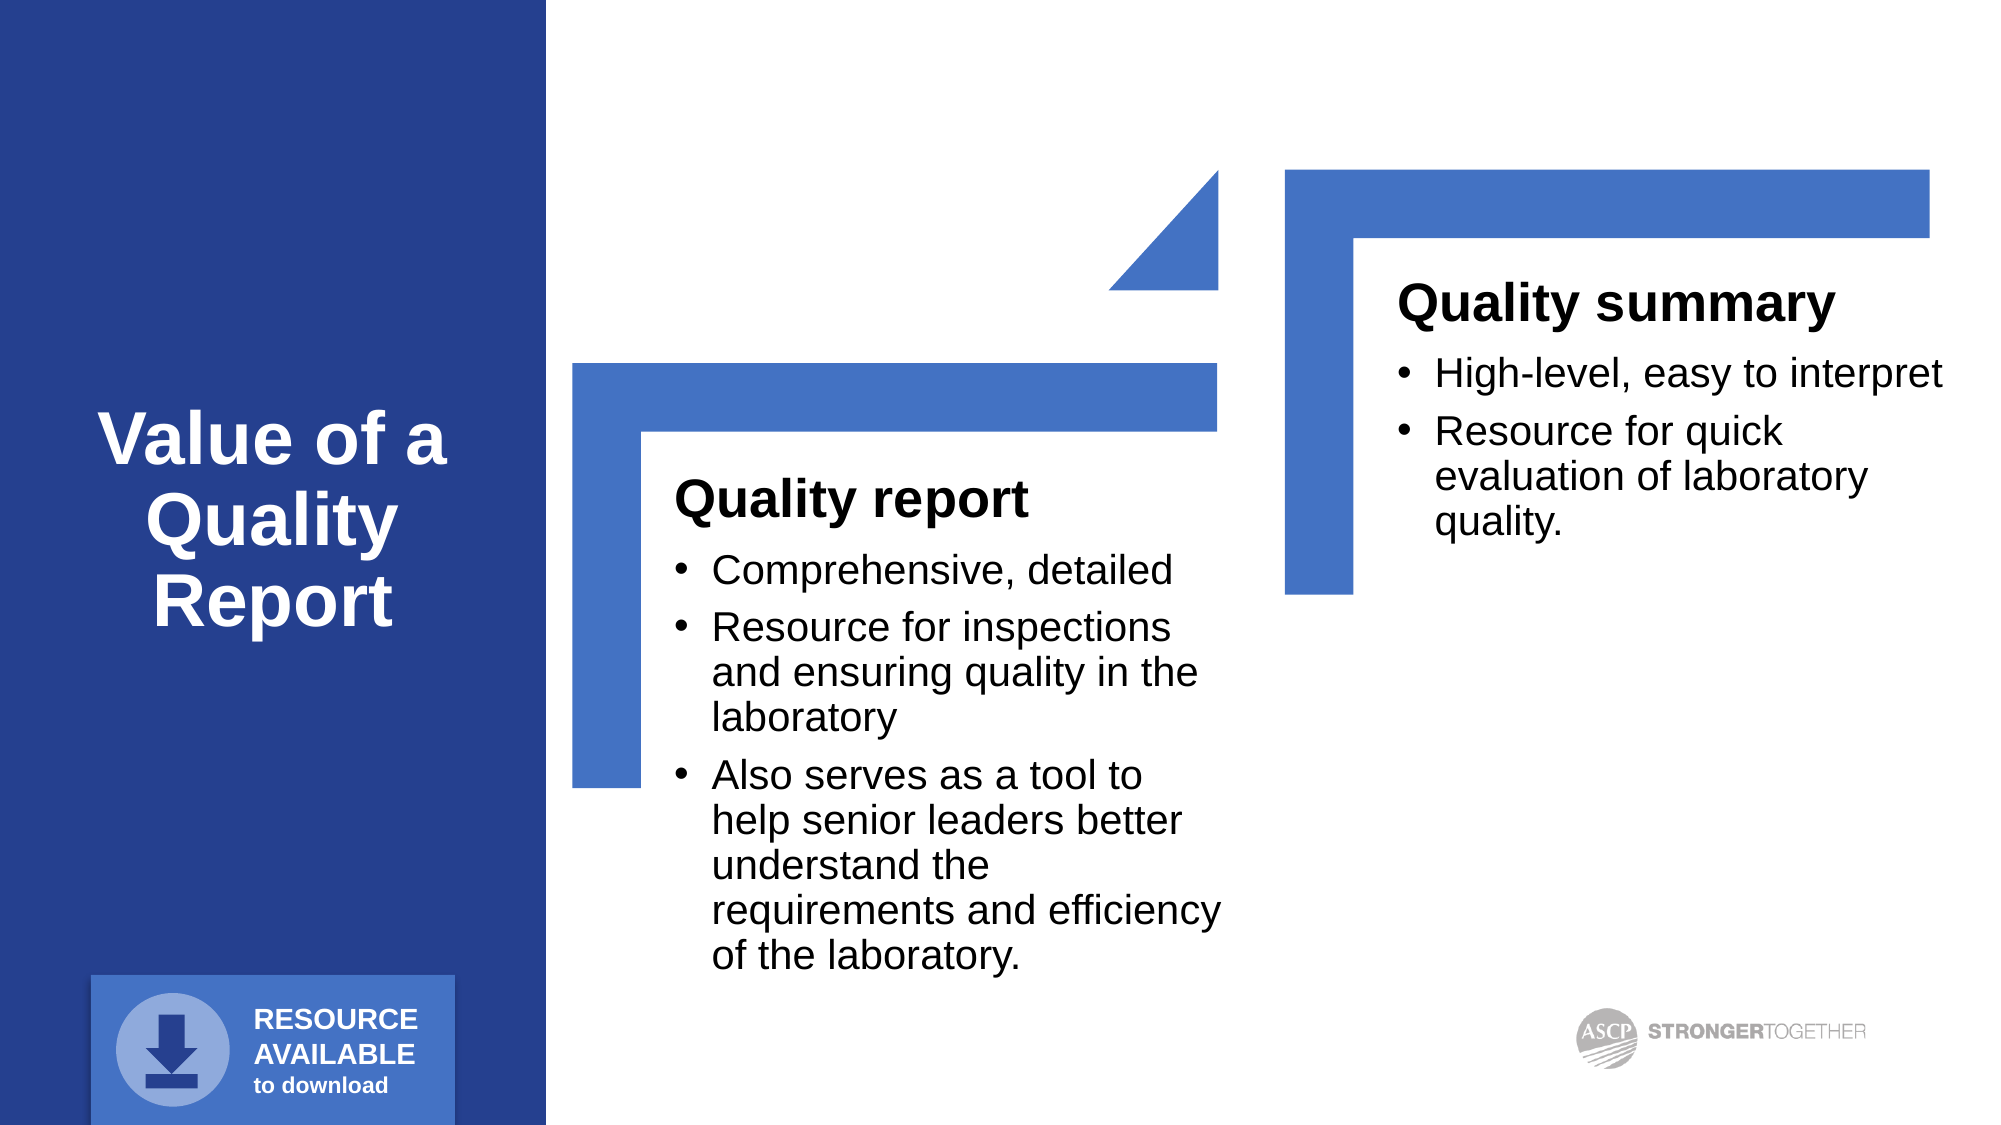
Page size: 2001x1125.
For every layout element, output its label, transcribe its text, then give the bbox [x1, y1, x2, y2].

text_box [90, 974, 456, 1125]
title Value of a Quality Report [37, 412, 509, 631]
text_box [572, 169, 1964, 1015]
picture [1576, 1015, 1866, 1069]
